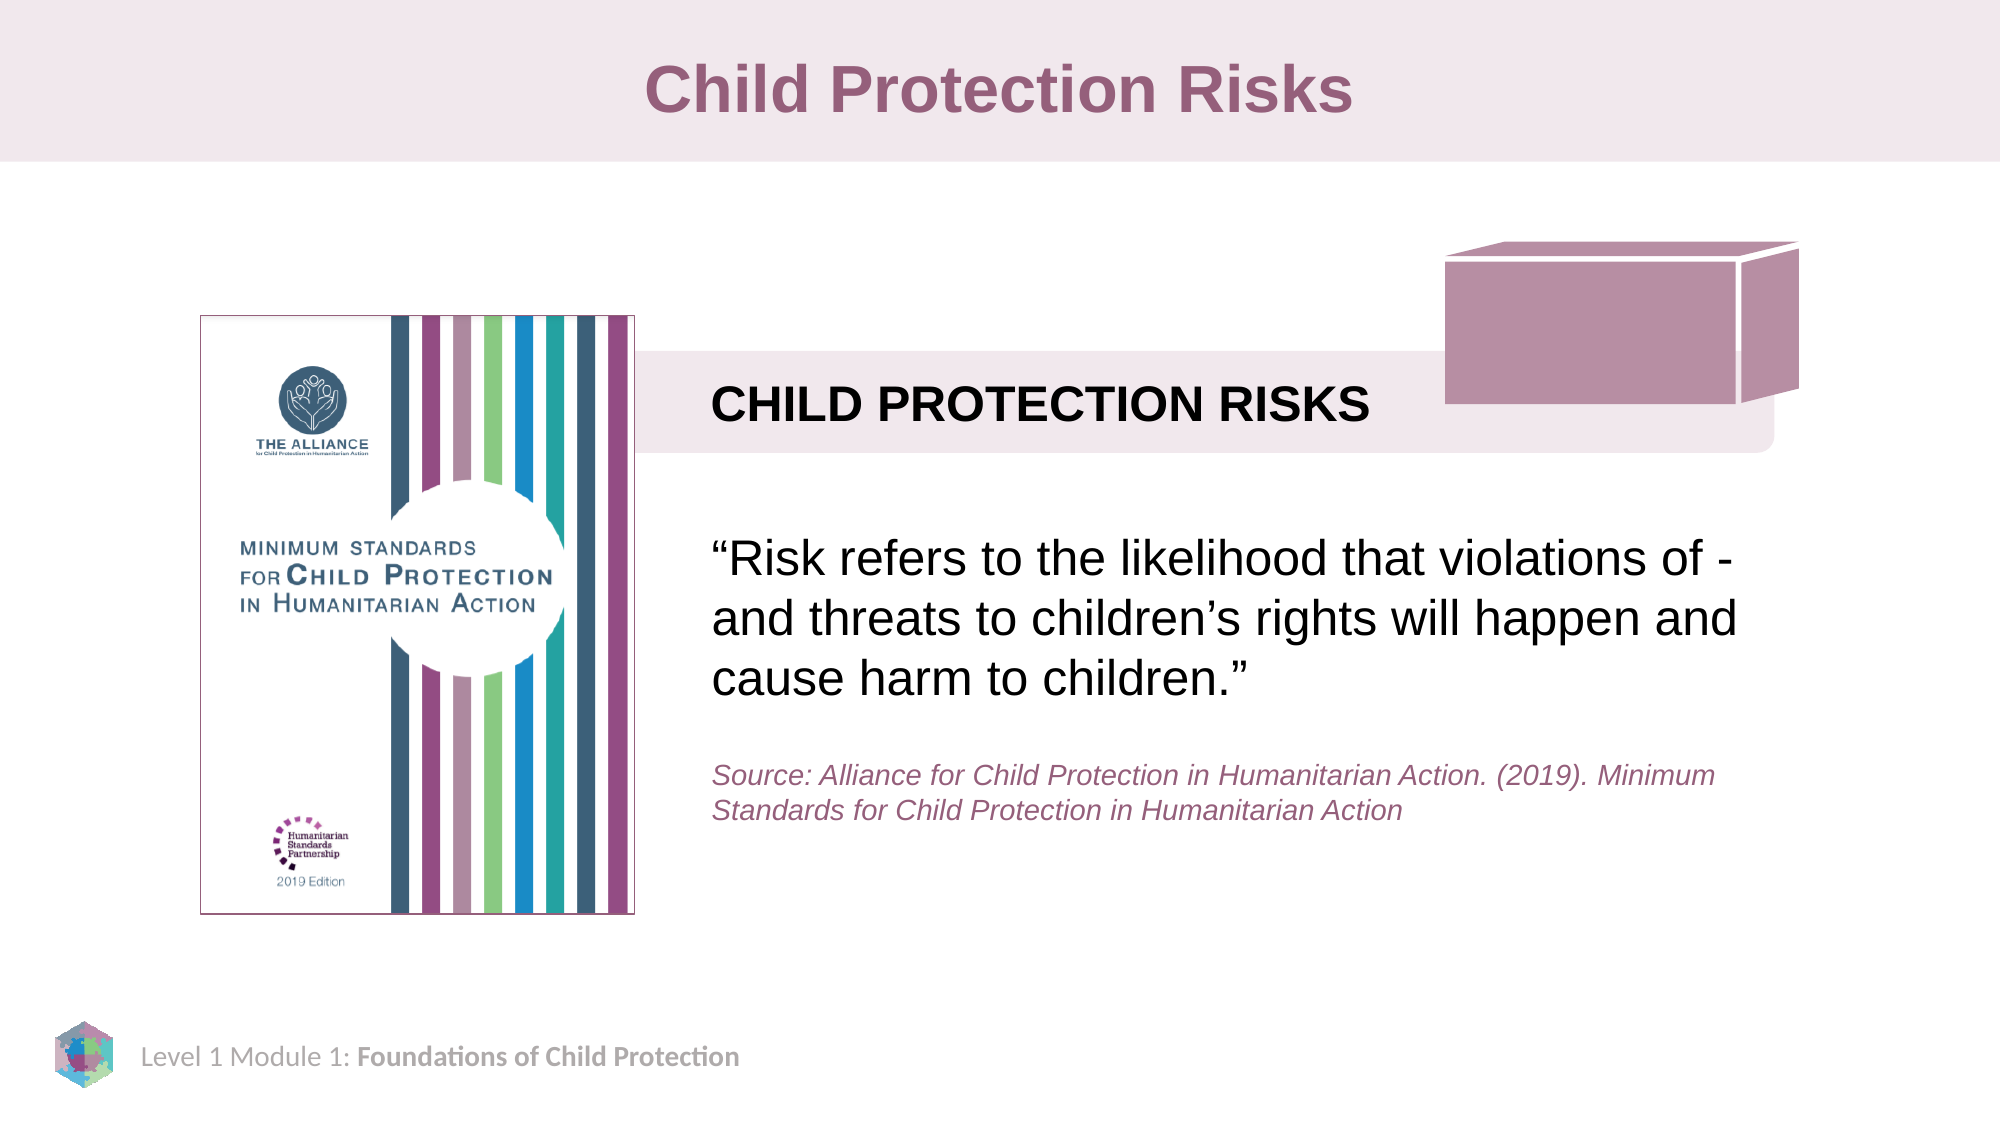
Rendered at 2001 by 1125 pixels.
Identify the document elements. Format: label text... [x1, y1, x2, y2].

title Child Protection Risks [137, 19, 1863, 163]
text_box Source: Alliance for Child Protection in Humanitarian Action. (2019). Minimum Standards for Child Protection in Humanitarian Action [696, 748, 1777, 834]
text_box CHILD PROTECTION RISKS [635, 349, 1776, 454]
text_box “Risk refers to the likelihood that violations of - and threats to children’s rights will happen and cause harm to children.” [696, 518, 1775, 713]
picture [55, 1021, 113, 1088]
picture [201, 316, 634, 914]
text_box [1445, 241, 1799, 405]
